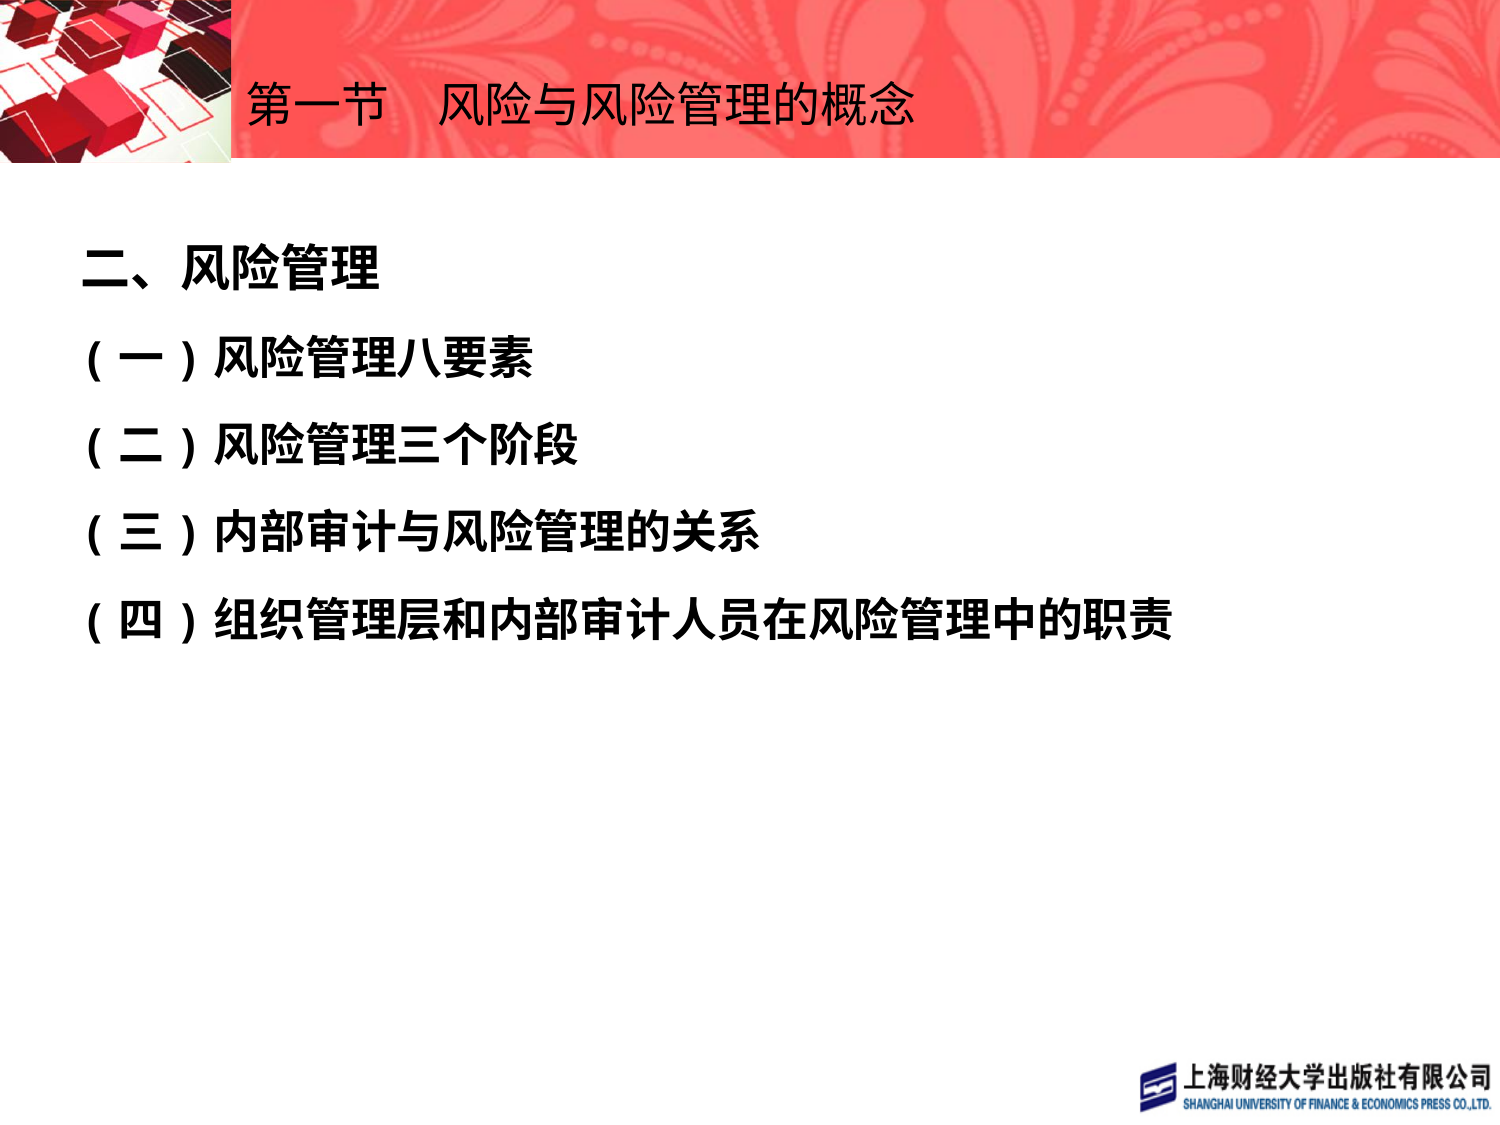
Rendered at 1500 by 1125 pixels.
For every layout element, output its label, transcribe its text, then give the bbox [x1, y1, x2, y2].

list 二、风险管理 (一)风险管理八要素 (二)风险管理三个阶段 (三)内部审计与风险管理的关系 (四)组织管理层和内部审计人员在风险管理中的职责 [64, 208, 1425, 1047]
title 第一节 风险与风险管理的概念 [230, 45, 1461, 161]
picture [1139, 1058, 1495, 1118]
